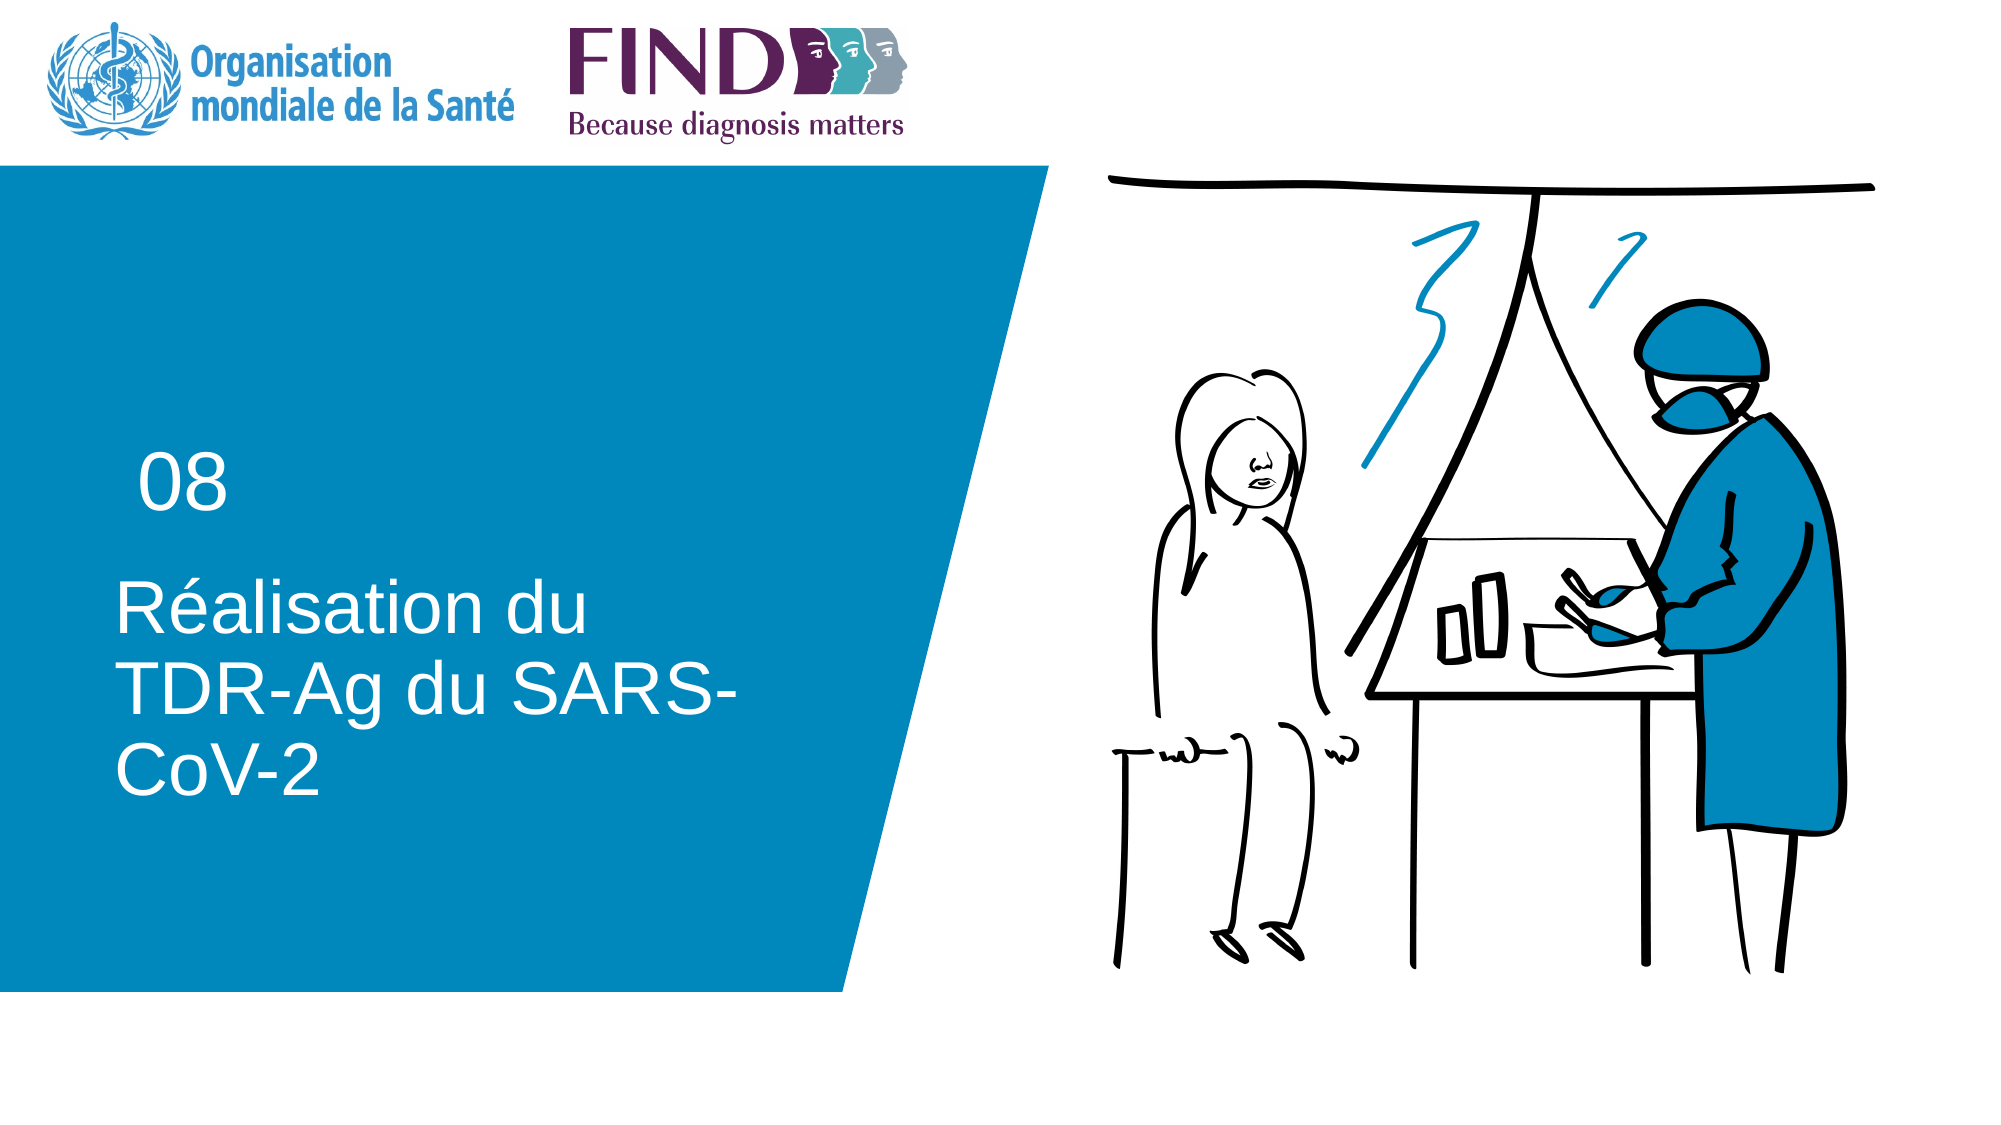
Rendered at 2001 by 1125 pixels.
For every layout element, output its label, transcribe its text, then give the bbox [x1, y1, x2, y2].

picture [47, 22, 514, 140]
subtitle Réalisation du TDR-Ag du SARS-CoV-2 [114, 568, 769, 819]
picture [1084, 165, 1896, 977]
title 08 [137, 184, 891, 529]
picture [568, 26, 909, 146]
